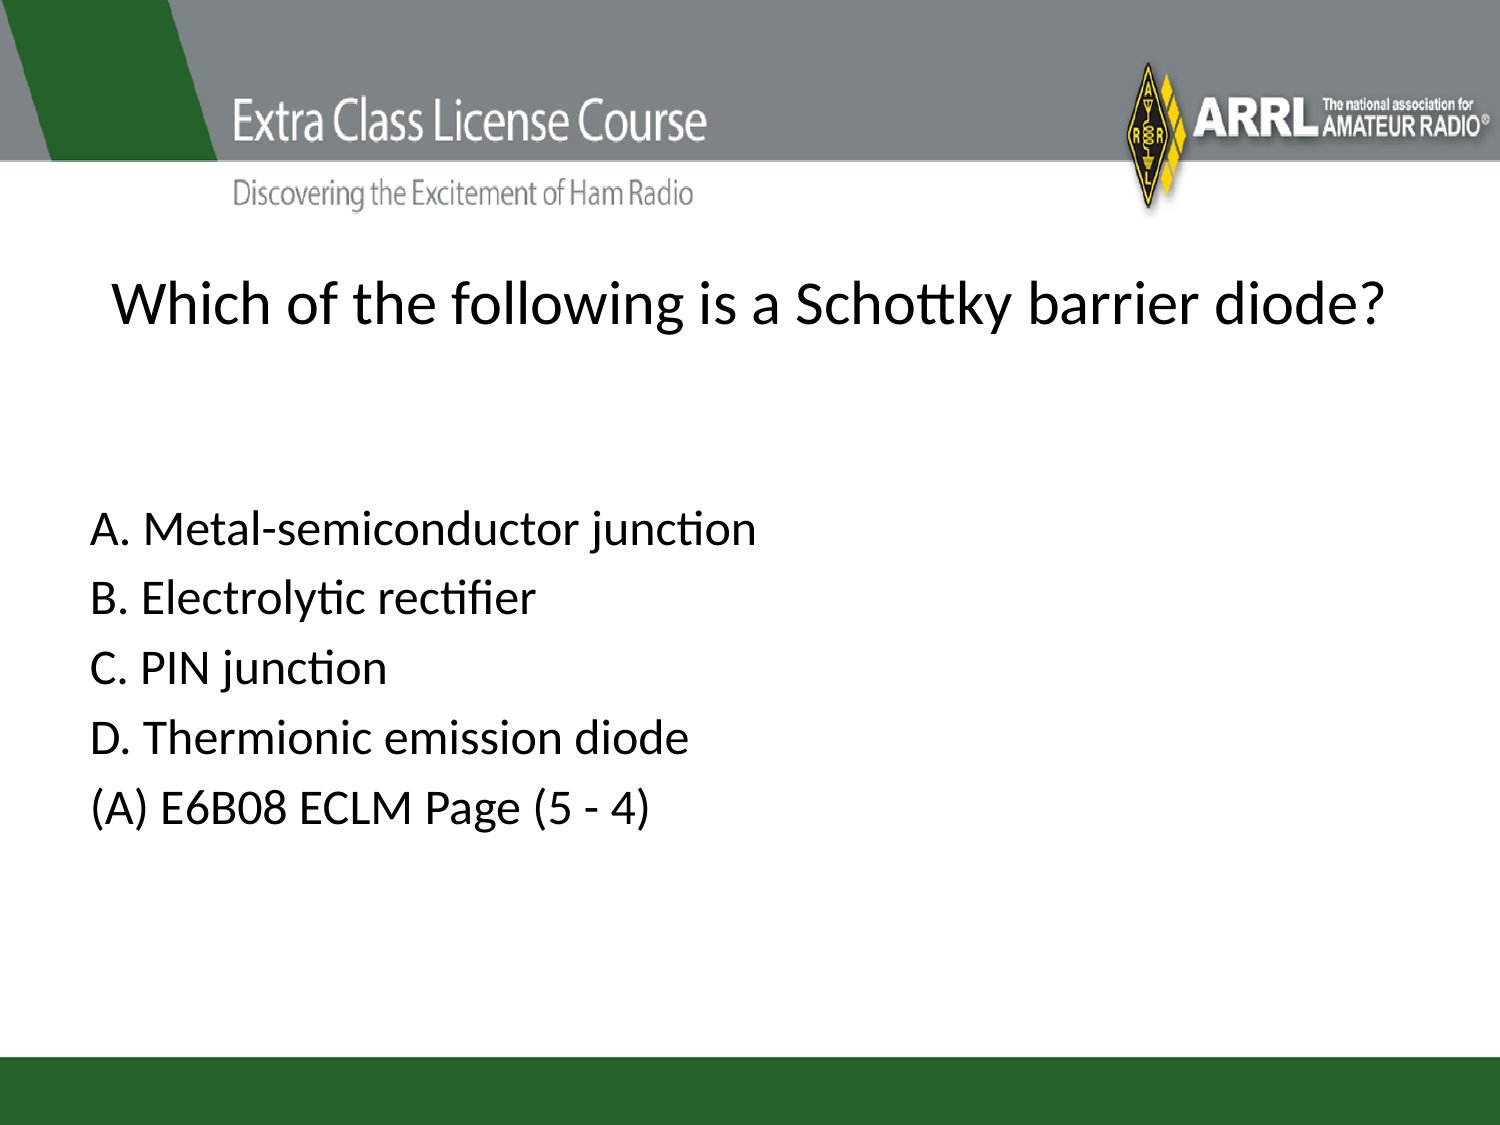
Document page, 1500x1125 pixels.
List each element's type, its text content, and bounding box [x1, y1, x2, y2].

picture [0, 0, 1500, 1125]
list A. Metal-semiconductor junction B. Electrolytic rectifier C. PIN junction D. Thermionic emission diode (A) E6B08 ECLM Page (5 - 4) [75, 487, 1425, 1005]
title Which of the following is a Schottky barrier diode? [75, 254, 1425, 435]
